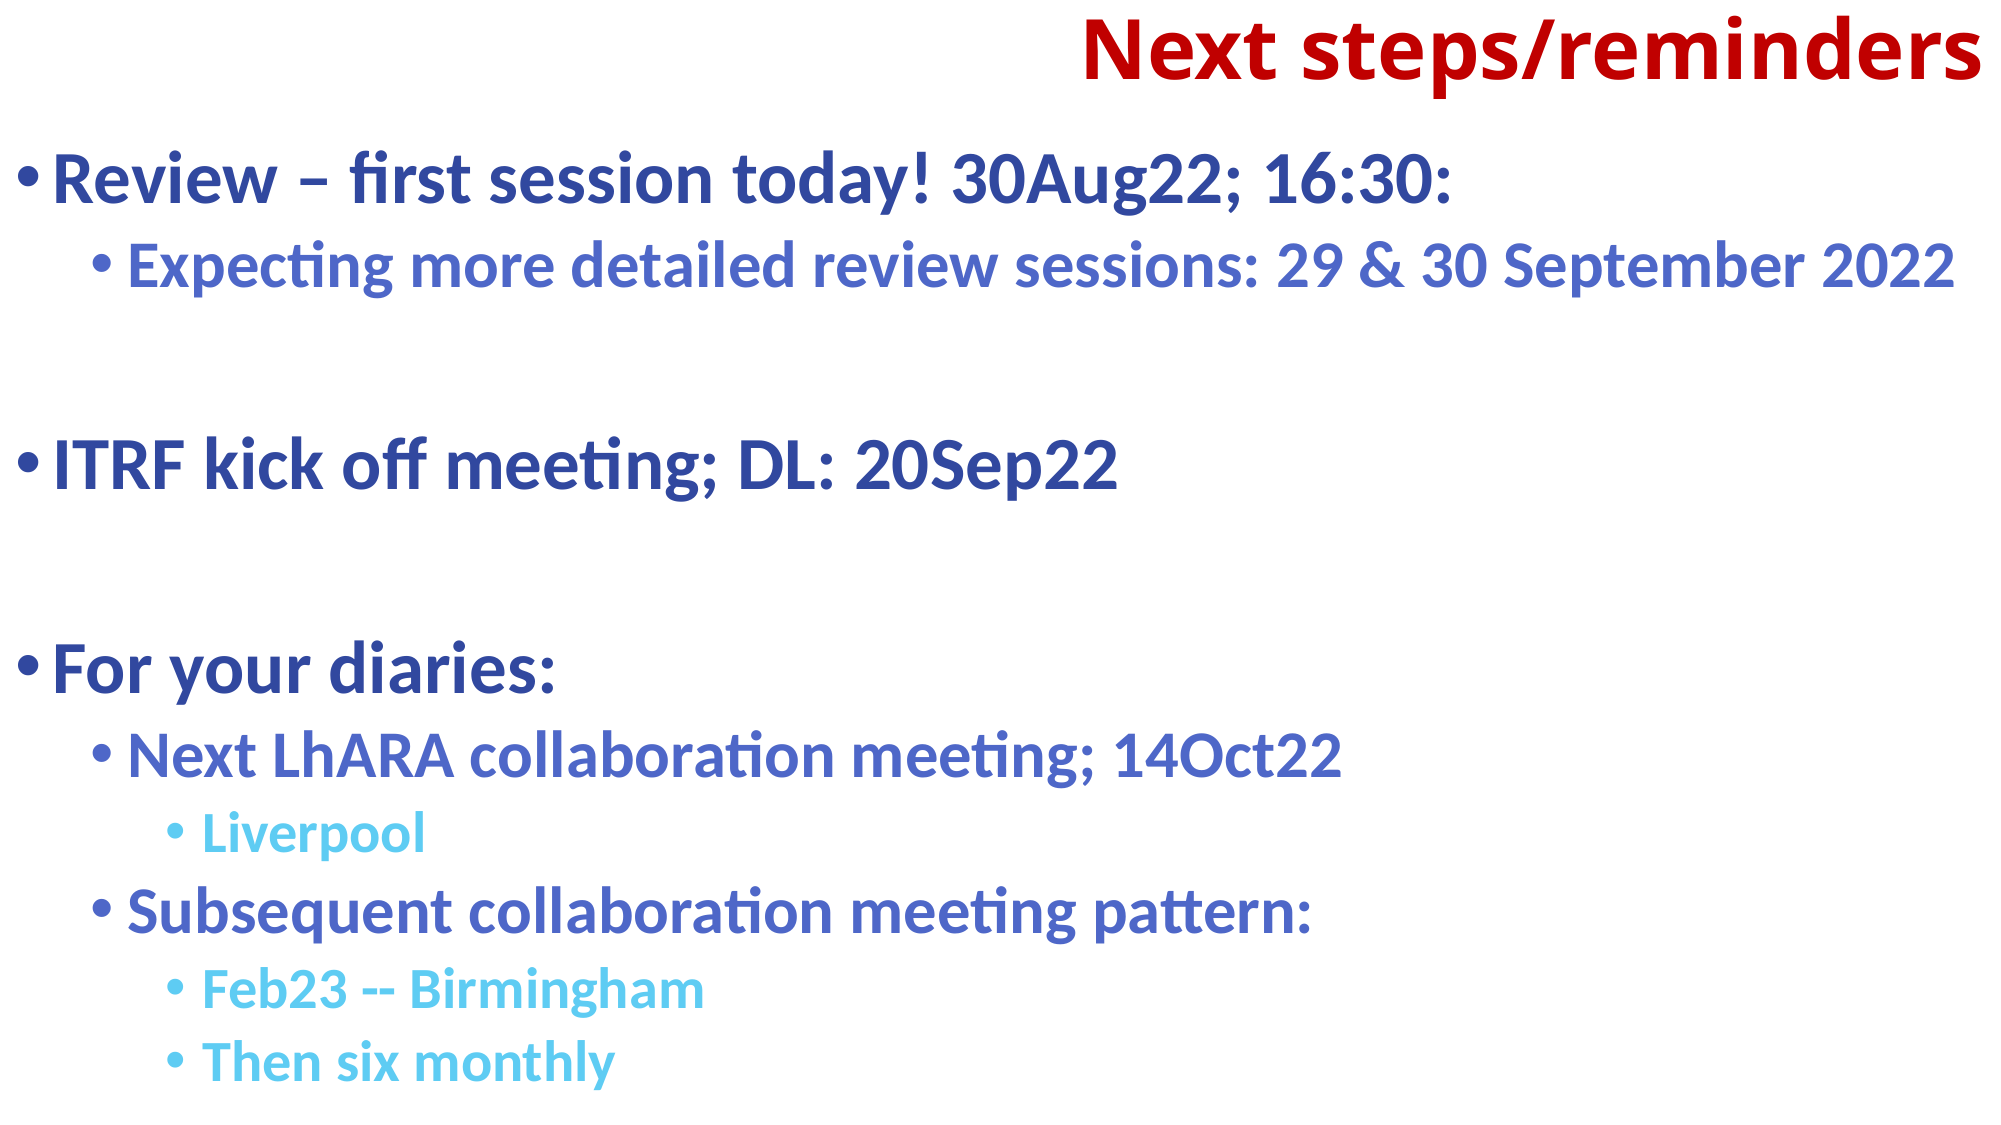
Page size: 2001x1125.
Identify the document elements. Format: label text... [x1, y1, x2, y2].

list Review – first session today! 30Aug22; 16:30: Expecting more detailed review sessions: 29 & 30 September 2022 ITRF kick off meeting; DL: 20Sep22 For your diaries: Next LhARA collaboration meeting; 14Oct22 Liverpool Subsequent collaboration meeting pattern: Feb23 -- Birmingham Then six monthly [0, 131, 2000, 1124]
title Next steps/reminders [0, 0, 2000, 105]
